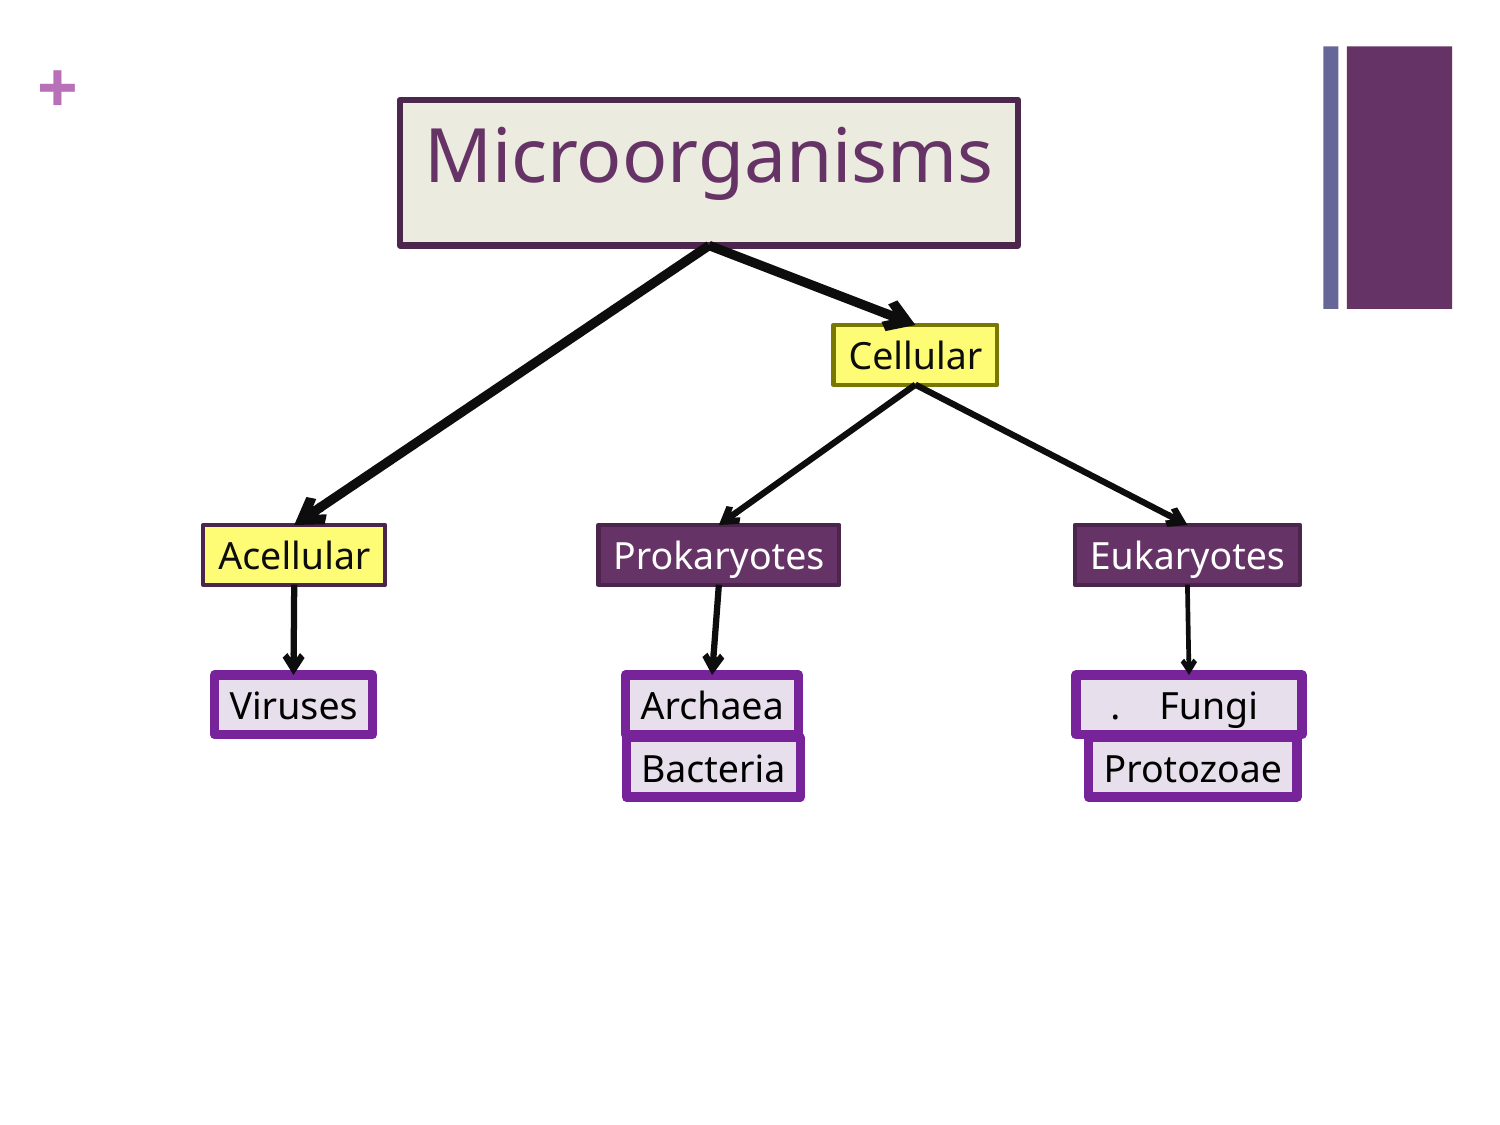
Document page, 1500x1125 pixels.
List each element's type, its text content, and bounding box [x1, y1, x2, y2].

title Microorganisms [399, 99, 1019, 246]
text_box Protozoae [1088, 736, 1298, 798]
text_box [718, 385, 912, 526]
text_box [712, 245, 916, 326]
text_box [914, 385, 1189, 526]
text_box Bacteria [625, 736, 801, 798]
text_box Fungi . [1075, 674, 1303, 736]
text_box Cellular [831, 323, 999, 382]
text_box Eukaryotes [1073, 523, 1302, 587]
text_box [711, 584, 720, 676]
text_box Viruses [213, 674, 373, 736]
text_box Prokaryotes [596, 534, 841, 587]
text_box Archaea [625, 674, 800, 736]
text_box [293, 245, 710, 526]
text_box Acellular [201, 523, 387, 587]
